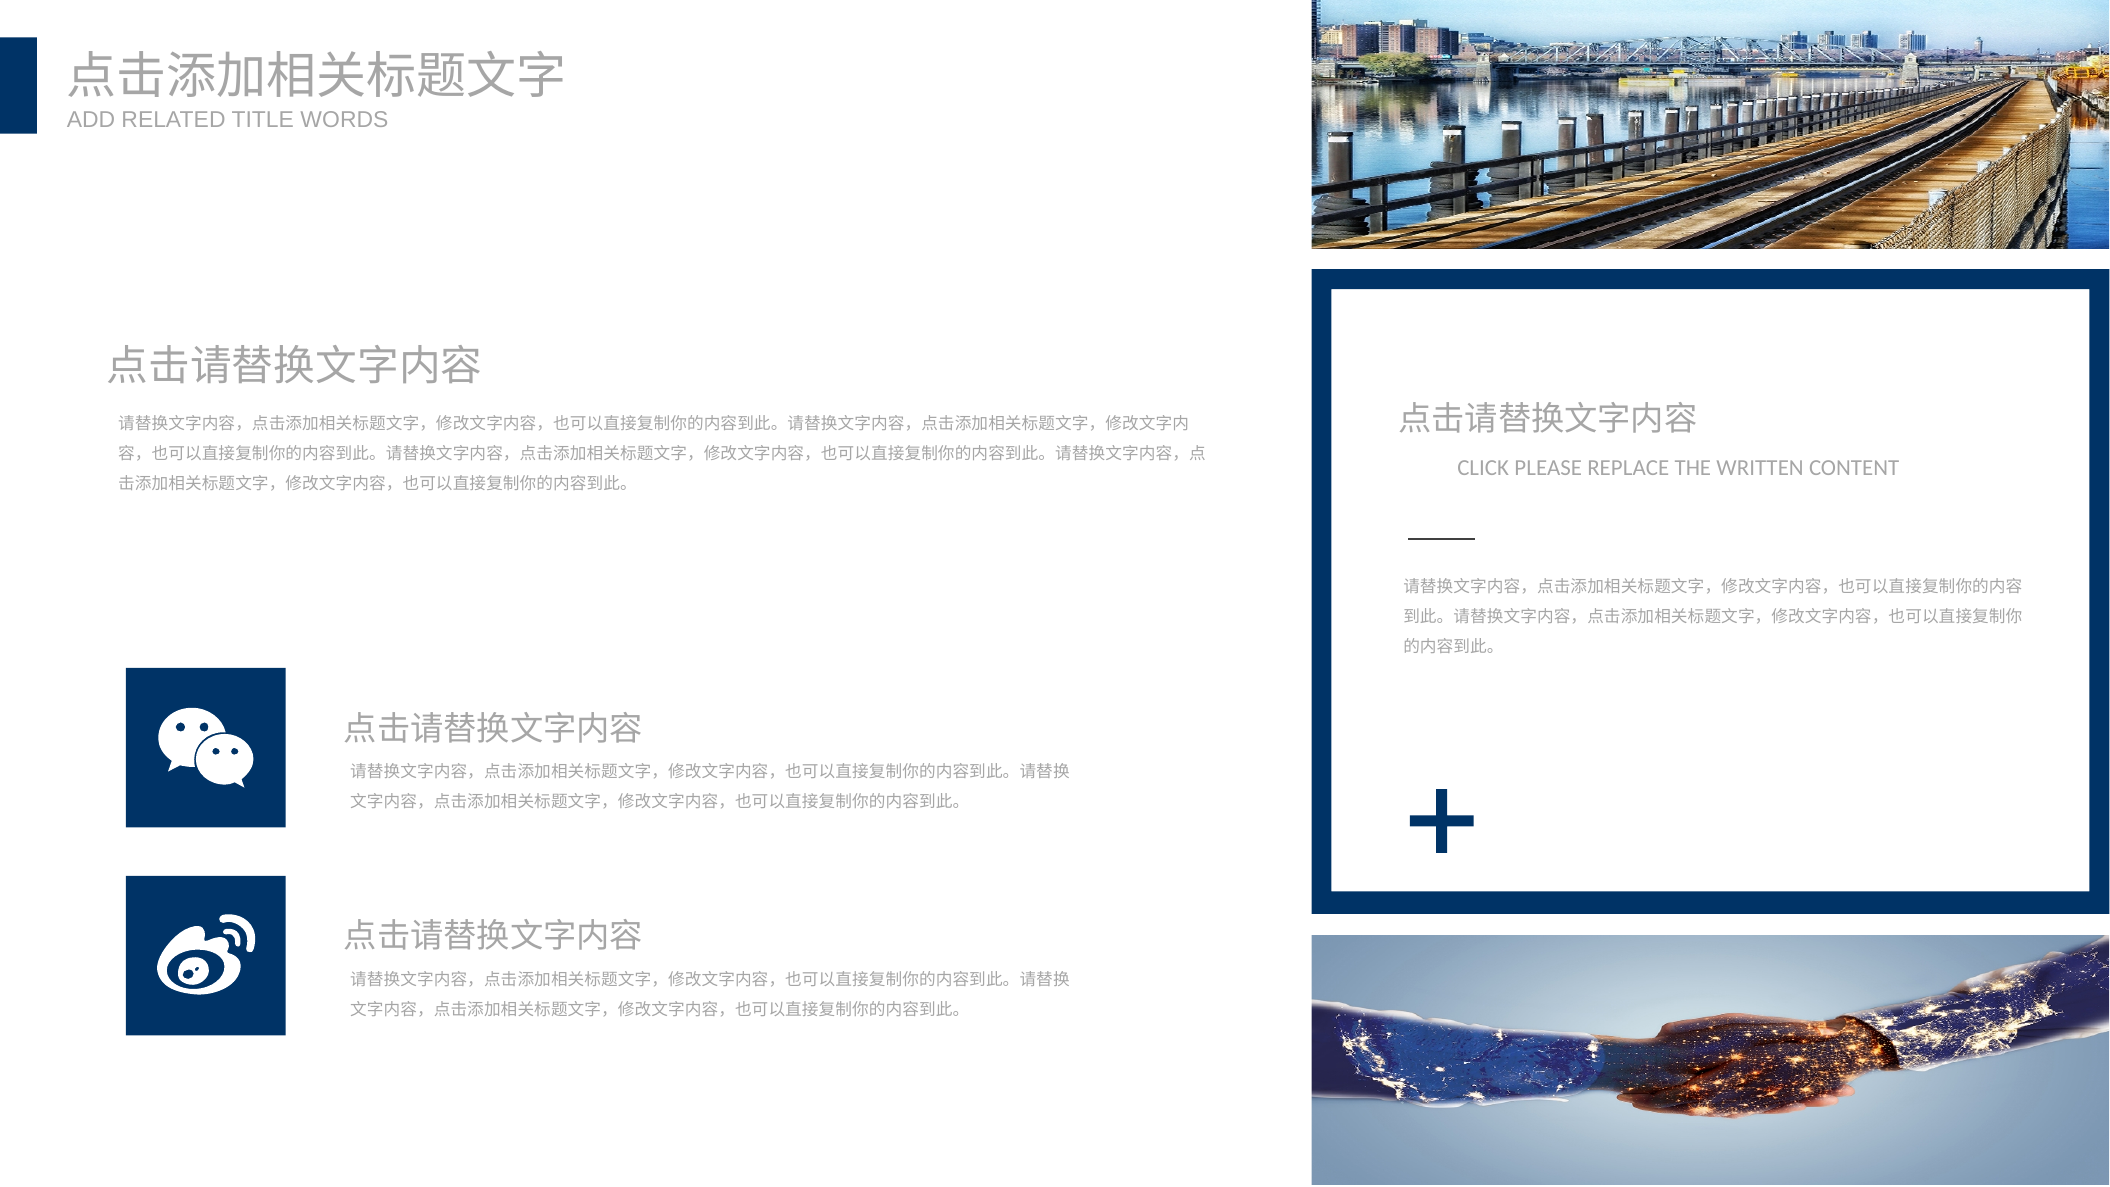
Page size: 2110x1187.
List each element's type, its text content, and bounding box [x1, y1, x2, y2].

text_box 点击添加相关标题文字 [66, 43, 567, 104]
text_box [1409, 788, 1475, 854]
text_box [1381, 369, 2039, 662]
text_box [0, 36, 38, 135]
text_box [125, 875, 1087, 1036]
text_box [91, 306, 1234, 498]
text_box [1311, 0, 2110, 250]
text_box [1311, 935, 2110, 1186]
text_box [1311, 268, 2110, 915]
text_box ADD RELATED TITLE WORDS [66, 104, 389, 132]
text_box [125, 667, 1087, 828]
